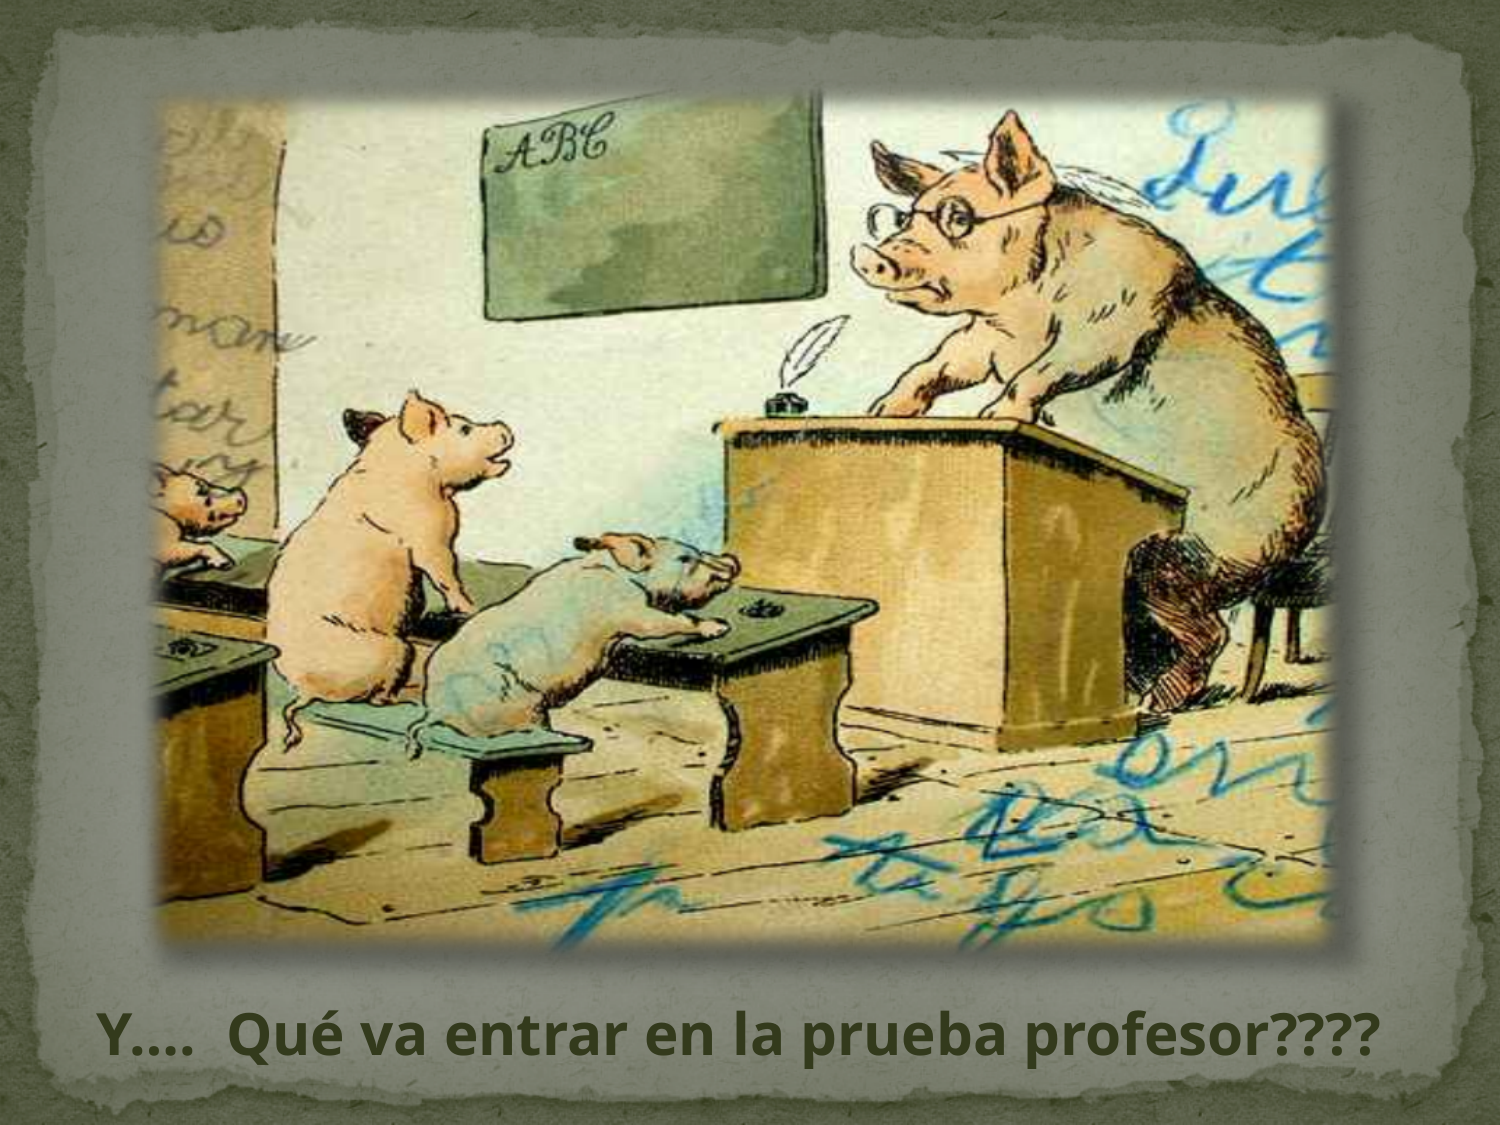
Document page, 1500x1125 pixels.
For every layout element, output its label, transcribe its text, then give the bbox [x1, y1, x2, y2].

list Y…. Qué va entrar en la prueba profesor???? [82, 972, 1442, 1125]
picture [142, 83, 1343, 960]
